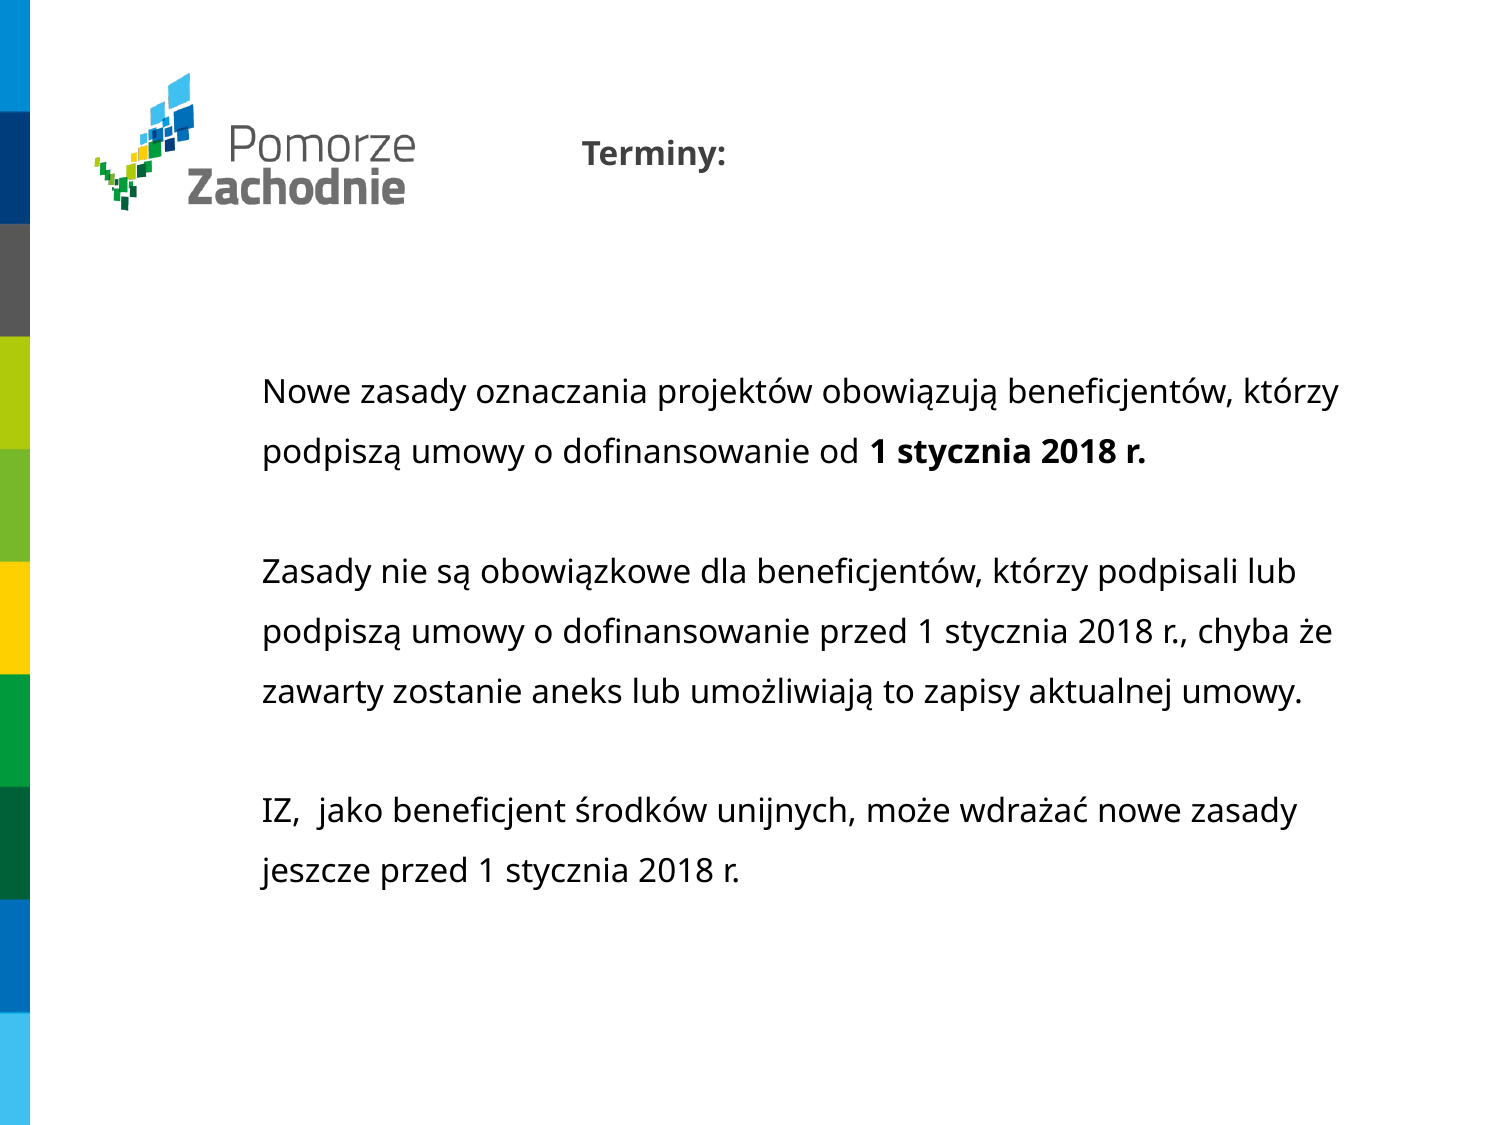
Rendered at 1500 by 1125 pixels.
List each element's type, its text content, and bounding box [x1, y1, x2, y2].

picture [0, 112, 30, 1011]
picture [86, 64, 423, 216]
text_box Nowe zasady oznaczania projektów obowiązują beneficjentów, którzy podpiszą umowy o dofinansowanie od 1 stycznia 2018 r. Zasady nie są obowiązkowe dla beneficjentów, którzy podpisali lub podpiszą umowy o dofinansowanie przed 1 stycznia 2018 r., chyba że zawarty zostanie aneks lub umożliwiają to zapisy aktualnej umowy. IZ, jako beneficjent środków unijnych, może wdrażać nowe zasady jeszcze przed 1 stycznia 2018 r. [247, 342, 1406, 897]
text_box Terminy: [566, 124, 758, 260]
picture [0, 1014, 30, 1125]
